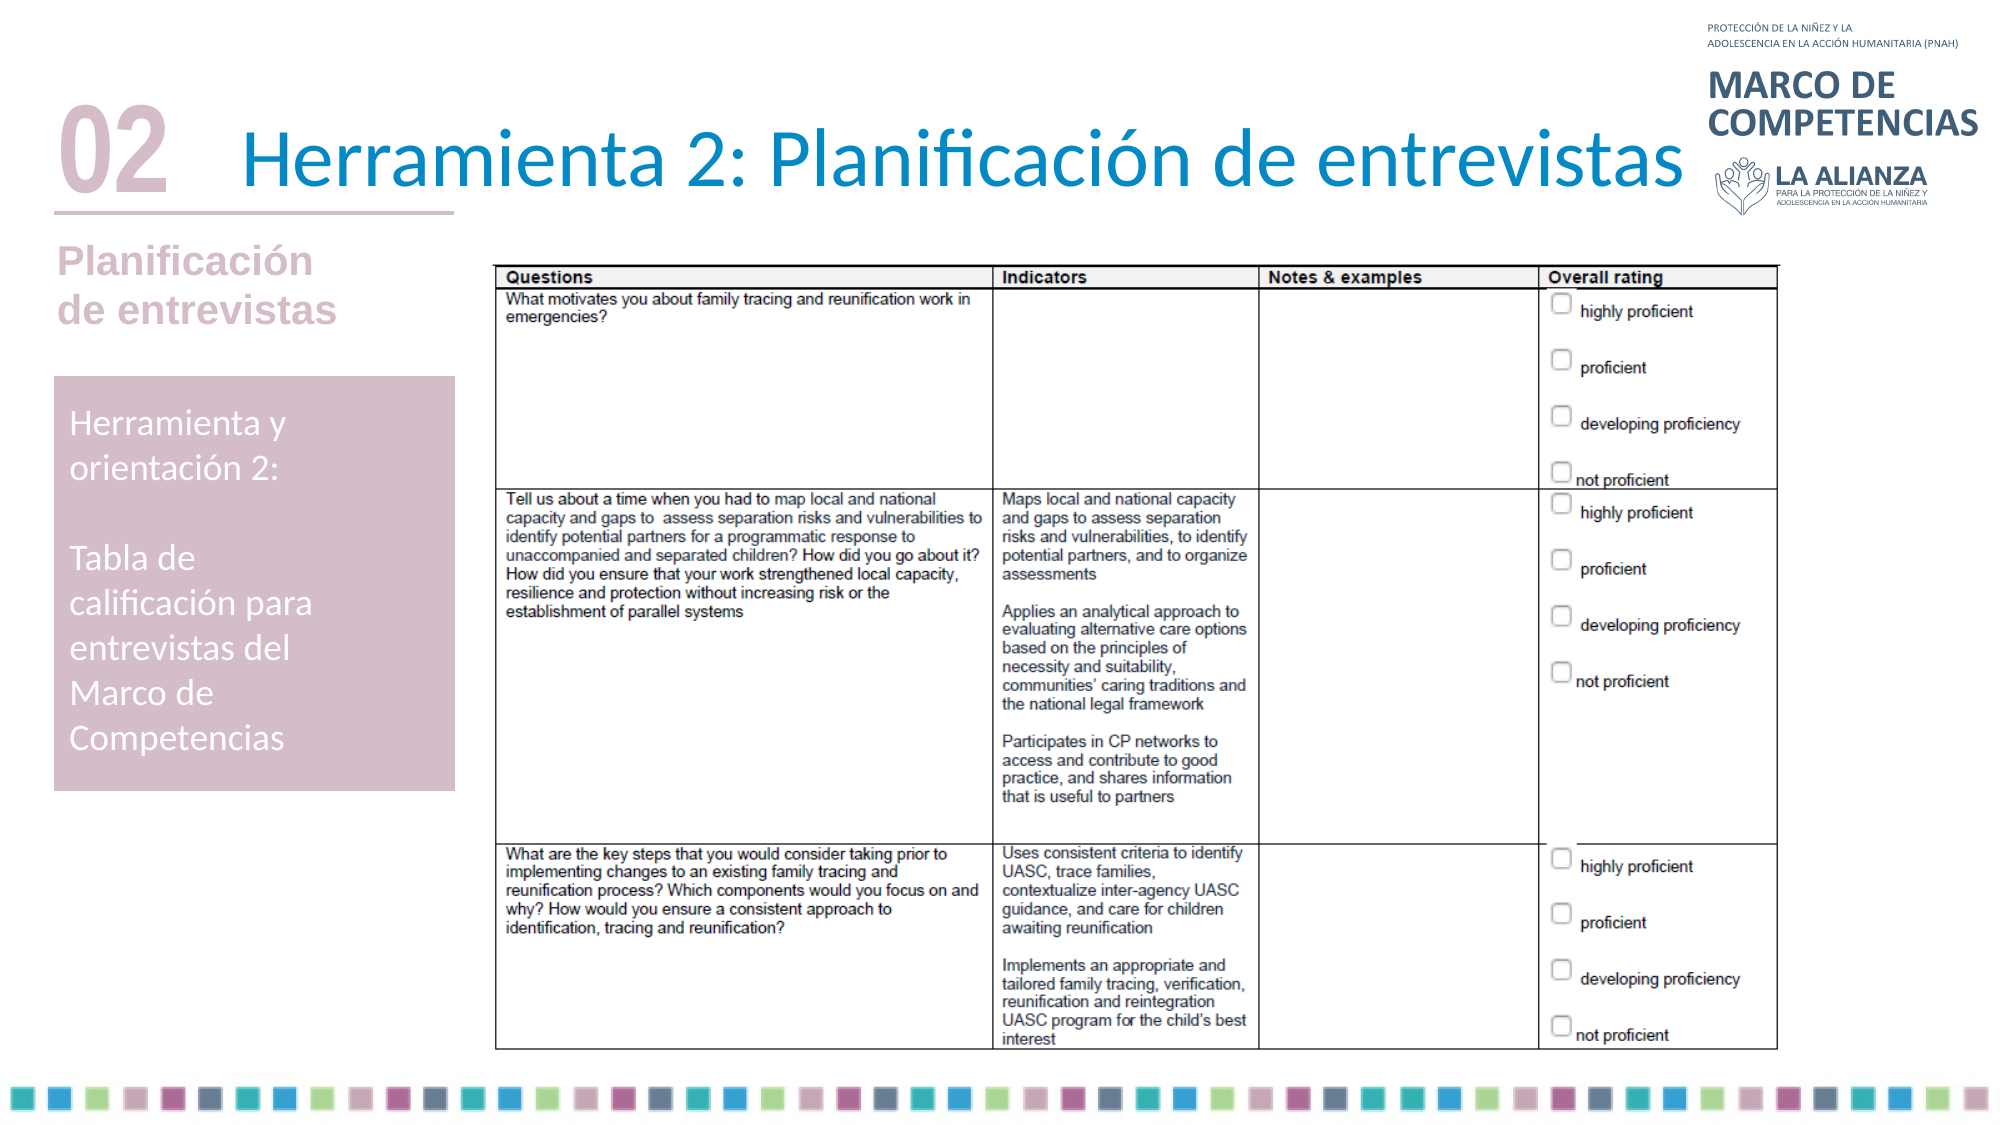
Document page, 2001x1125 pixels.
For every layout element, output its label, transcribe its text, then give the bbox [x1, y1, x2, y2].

picture [0, 236, 2000, 1125]
text_box Herramienta y orientación 2: Tabla de calificación para entrevistas del Marco de Competencias [54, 390, 382, 766]
picture [1691, 0, 2000, 229]
text_box 02 [41, 60, 326, 225]
text_box Planificación de entrevistas [41, 225, 382, 341]
text_box [54, 376, 455, 791]
title Herramienta 2: Planificación de entrevistas [326, 67, 1686, 212]
